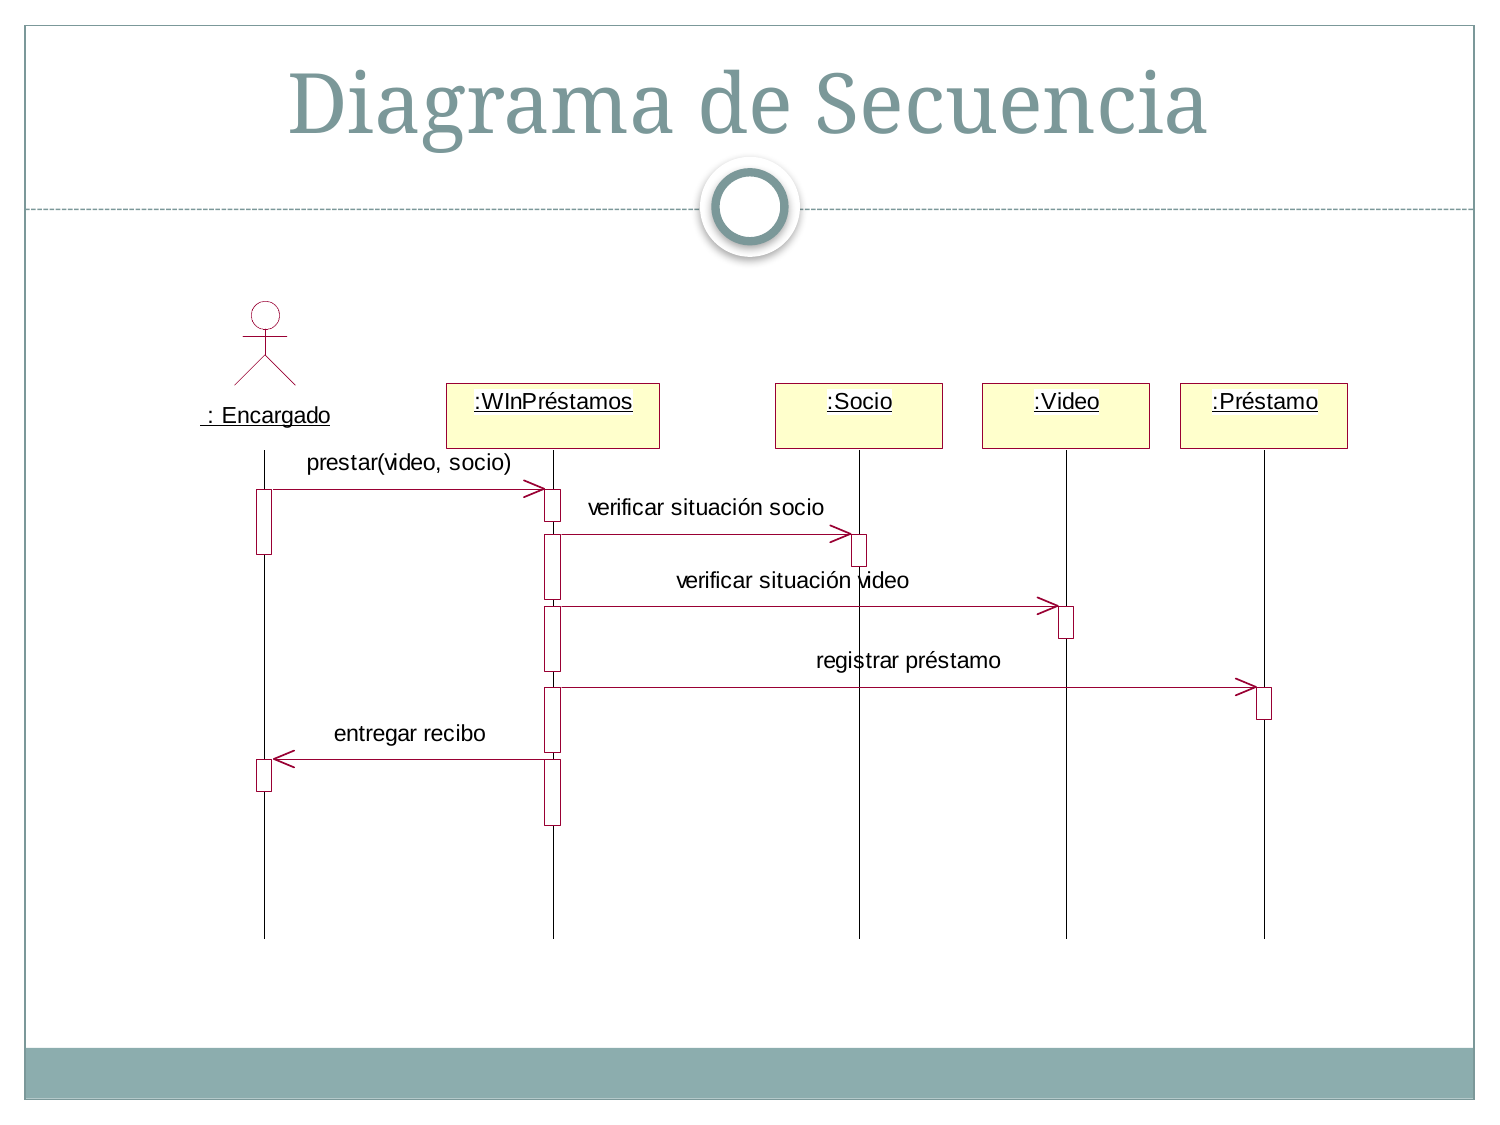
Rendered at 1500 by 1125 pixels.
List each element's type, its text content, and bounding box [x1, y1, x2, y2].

title Diagrama de Secuencia [49, 37, 1450, 162]
picture [103, 265, 1410, 967]
